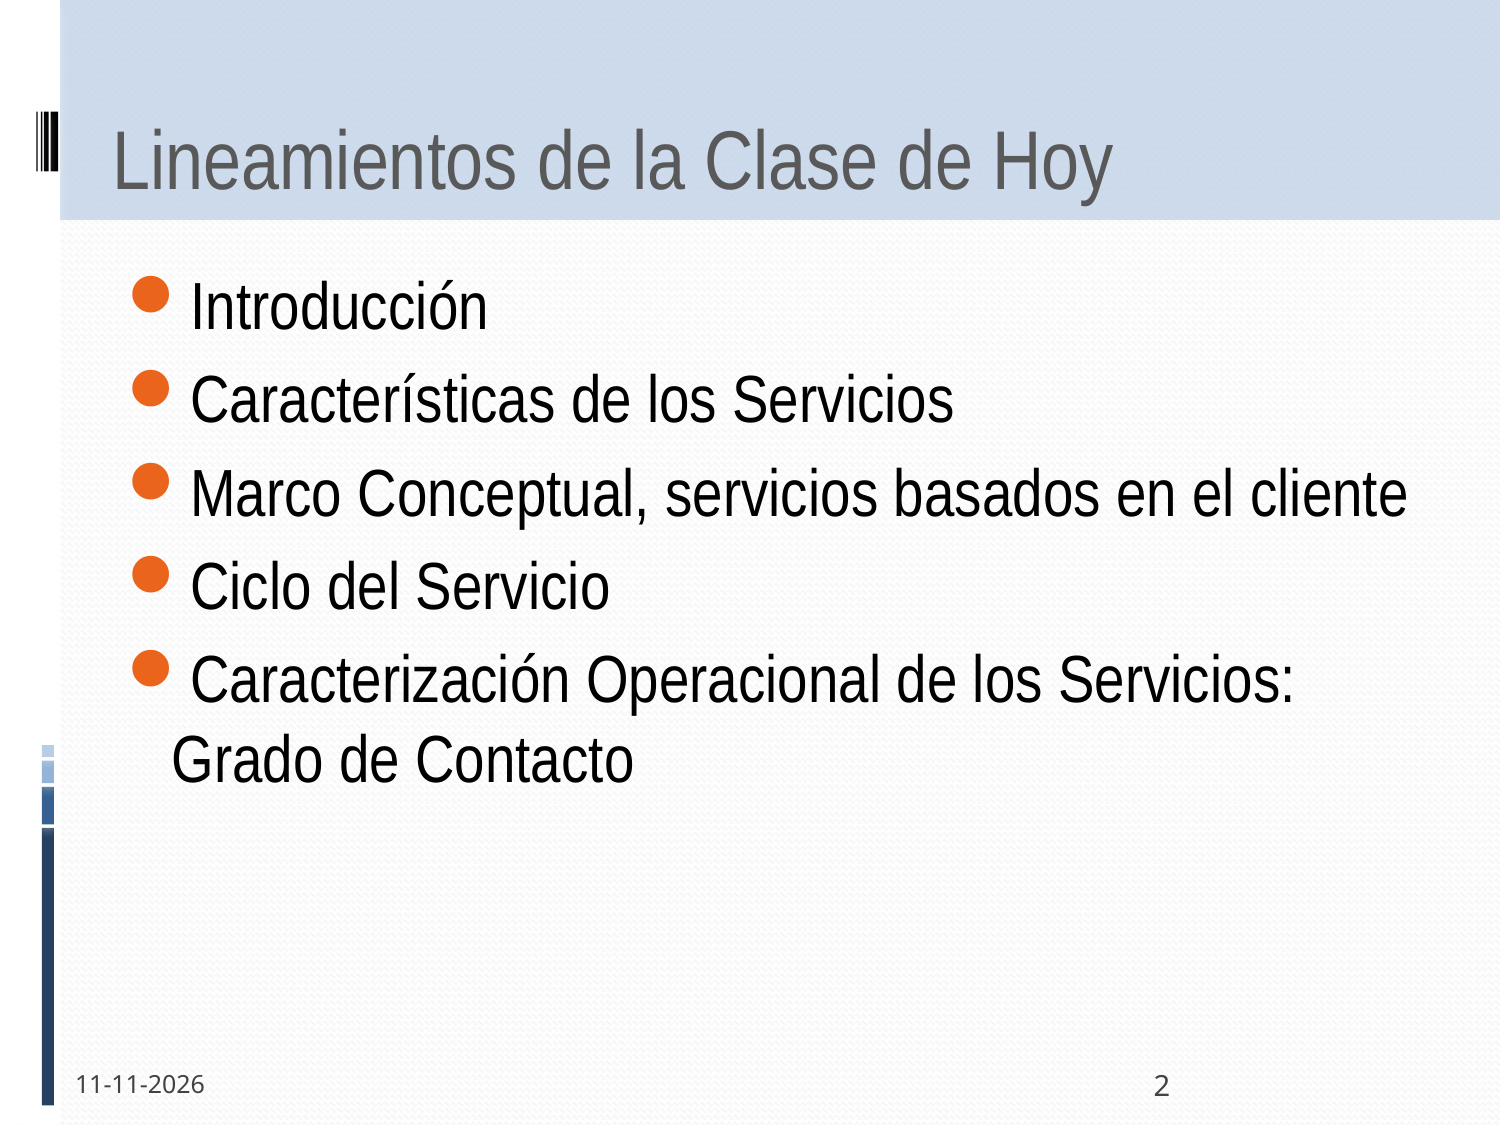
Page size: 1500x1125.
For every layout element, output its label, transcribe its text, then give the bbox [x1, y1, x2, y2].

list Introducción Características de los Servicios Marco Conceptual, servicios basados en el cliente Ciclo del Servicio Caracterización Operacional de los Servicios: Grado de Contacto [111, 255, 1436, 1038]
slide_number 2 [1045, 1046, 1171, 1107]
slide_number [75, 1042, 243, 1103]
title Lineamientos de la Clase de Hoy [111, 18, 1436, 207]
